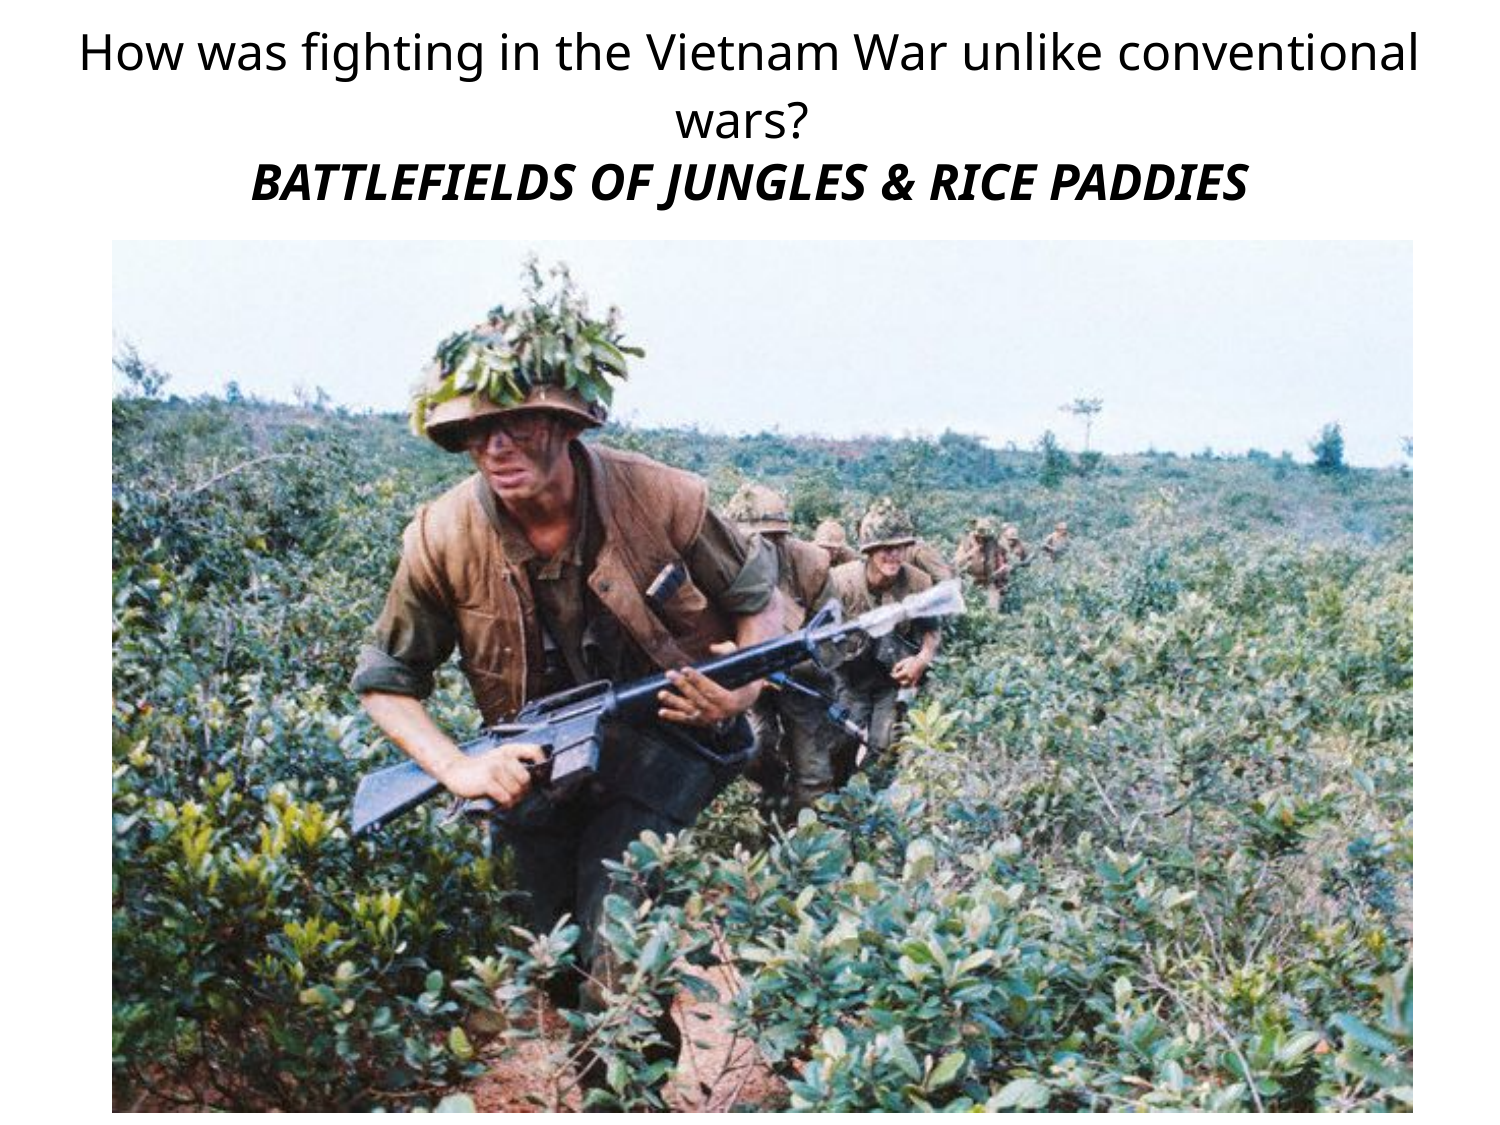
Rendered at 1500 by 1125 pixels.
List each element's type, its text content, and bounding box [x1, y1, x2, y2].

picture [112, 240, 1413, 1113]
text_box How was fighting in the Vietnam War unlike conventional wars? BATTLEFIELDS OF JUNGLES & RICE PADDIES [62, 12, 1438, 341]
